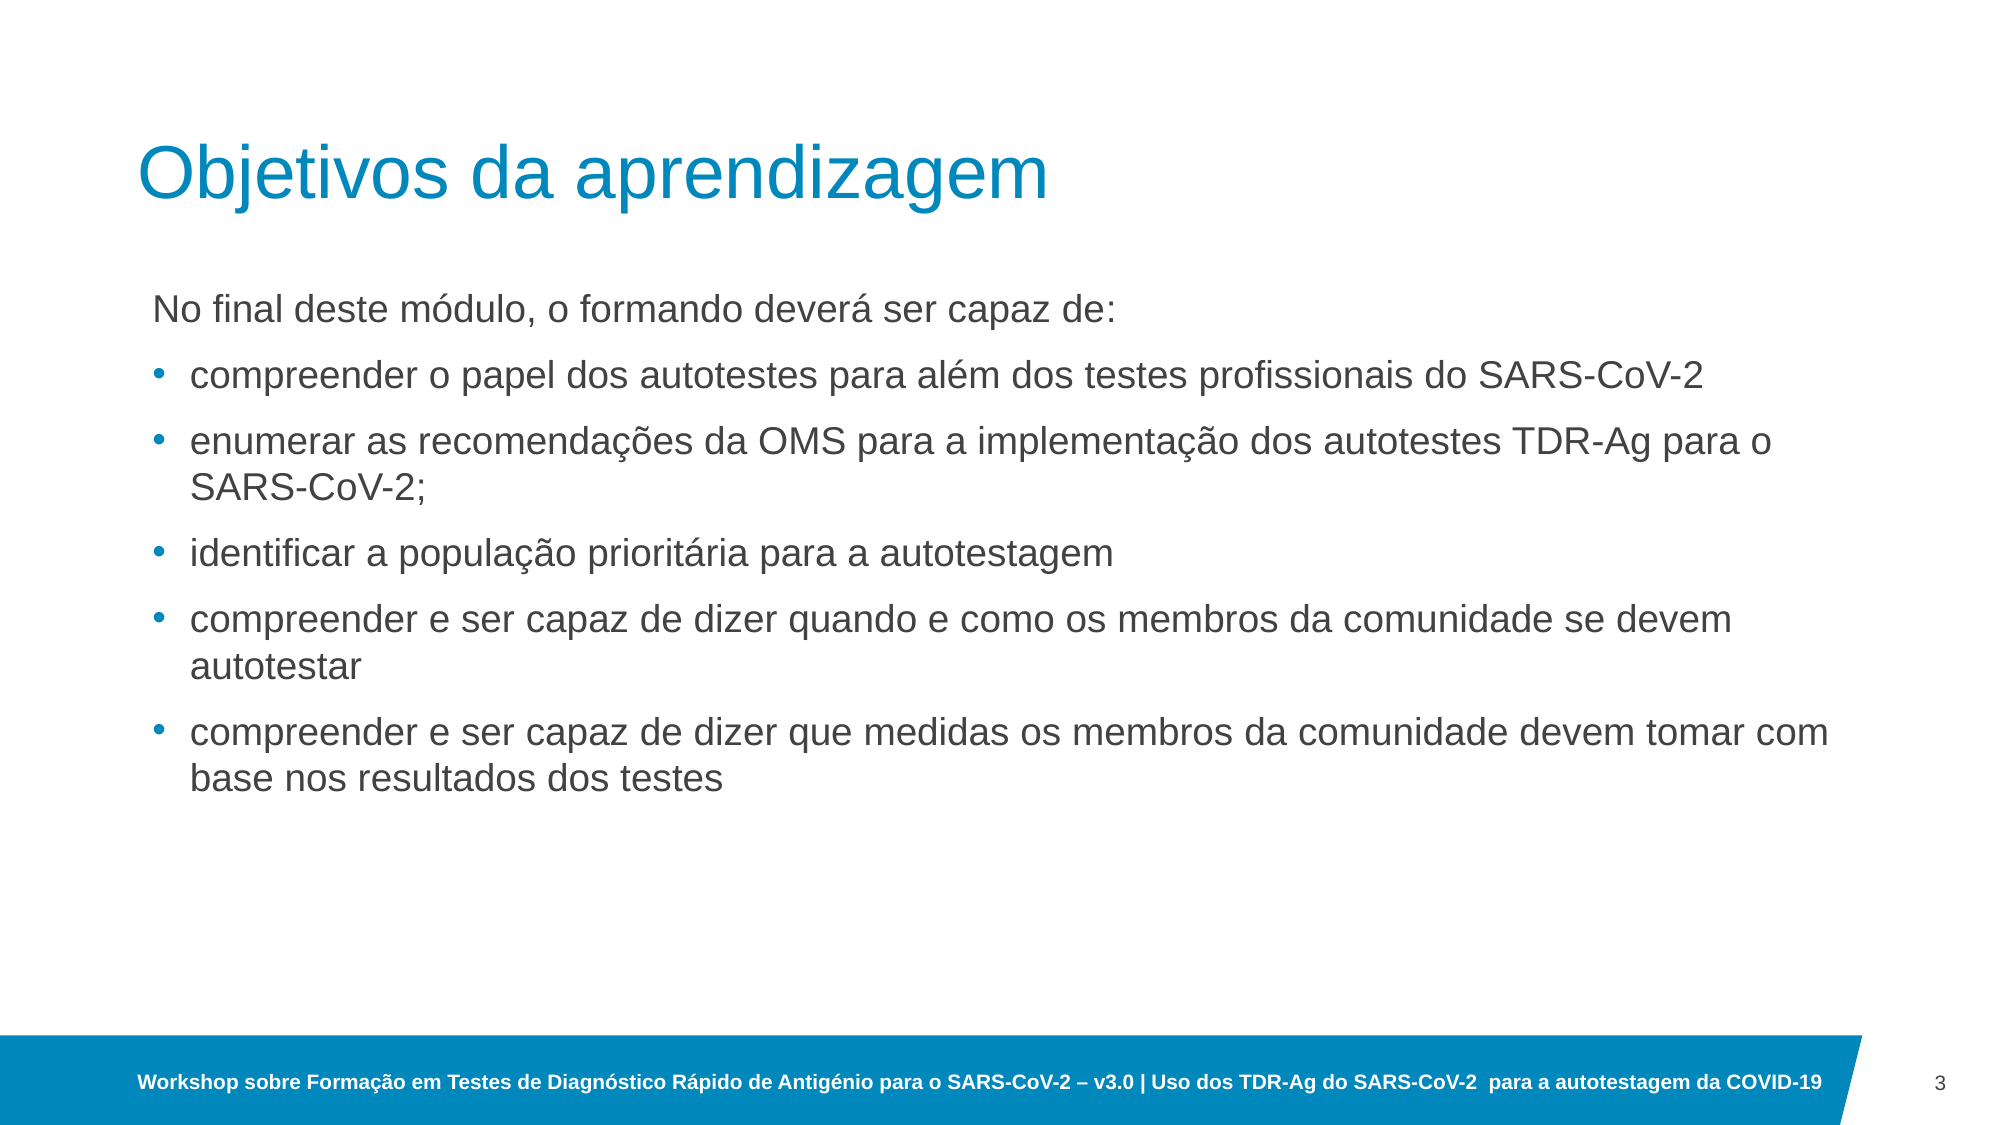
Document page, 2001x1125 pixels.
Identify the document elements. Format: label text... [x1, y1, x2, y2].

list No final deste módulo, o formando deverá ser capaz de: compreender o papel dos autotestes para além dos testes profissionais do SARS-CoV-2 enumerar as recomendações da OMS para a implementação dos autotestes TDR-Ag para o SARS-CoV-2; identificar a população prioritária para a autotestagem compreender e ser capaz de dizer quando e como os membros da comunidade se devem autotestar compreender e ser capaz de dizer que medidas os membros da comunidade devem tomar com base nos resultados dos testes [137, 276, 1863, 1005]
title Objetivos da aprendizagem [137, 59, 1863, 215]
slide_number 3 [1862, 1035, 1947, 1125]
footer Workshop sobre Formação em Testes de Diagnóstico Rápido de Antigénio para o SARS-CoV-2 – v3.0 | Uso dos TDR-Ag do SARS-CoV-2 para a autotestagem da COVID-19 [137, 1039, 1834, 1122]
